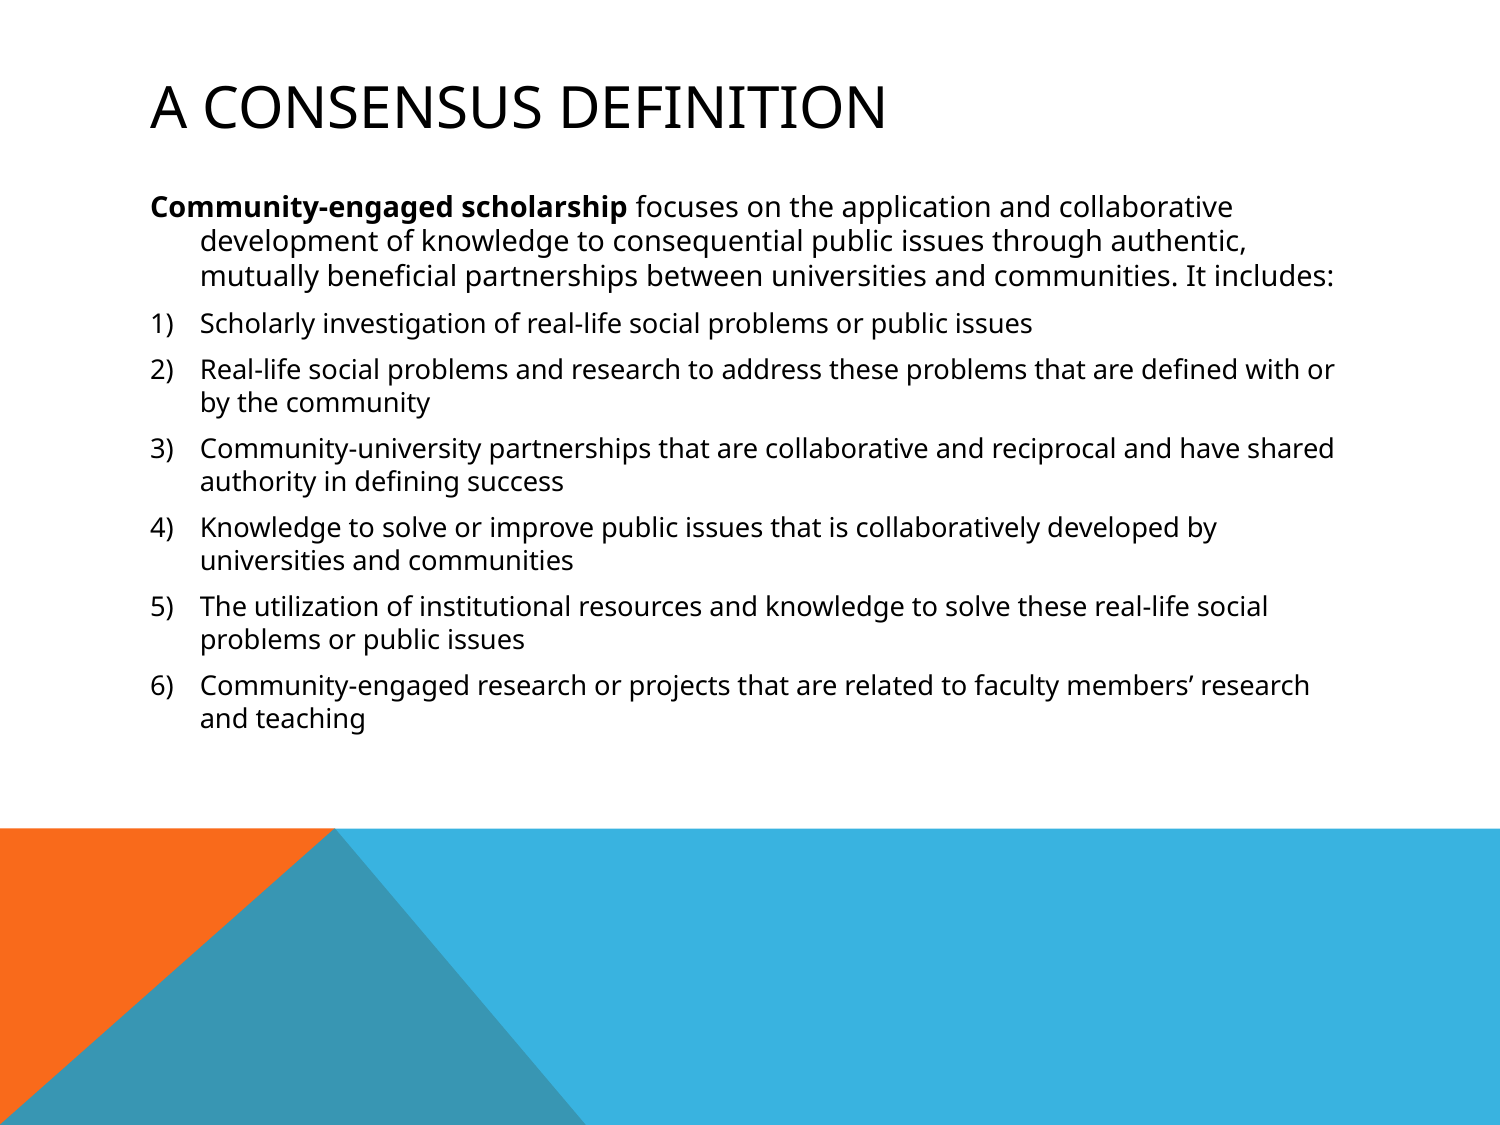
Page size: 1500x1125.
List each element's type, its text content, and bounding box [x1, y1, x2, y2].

list Community-engaged scholarship focuses on the application and collaborative development of knowledge to consequential public issues through authentic, mutually beneficial partnerships between universities and communities. It includes: Scholarly investigation of real-life social problems or public issues Real-life social problems and research to address these problems that are defined with or by the community Community-university partnerships that are collaborative and reciprocal and have shared authority in defining success Knowledge to solve or improve public issues that is collaboratively developed by universities and communities The utilization of institutional resources and knowledge to solve these real-life social problems or public issues Community-engaged research or projects that are related to faculty members’ research and teaching [135, 180, 1369, 768]
title a consensus definition [135, 60, 1369, 150]
